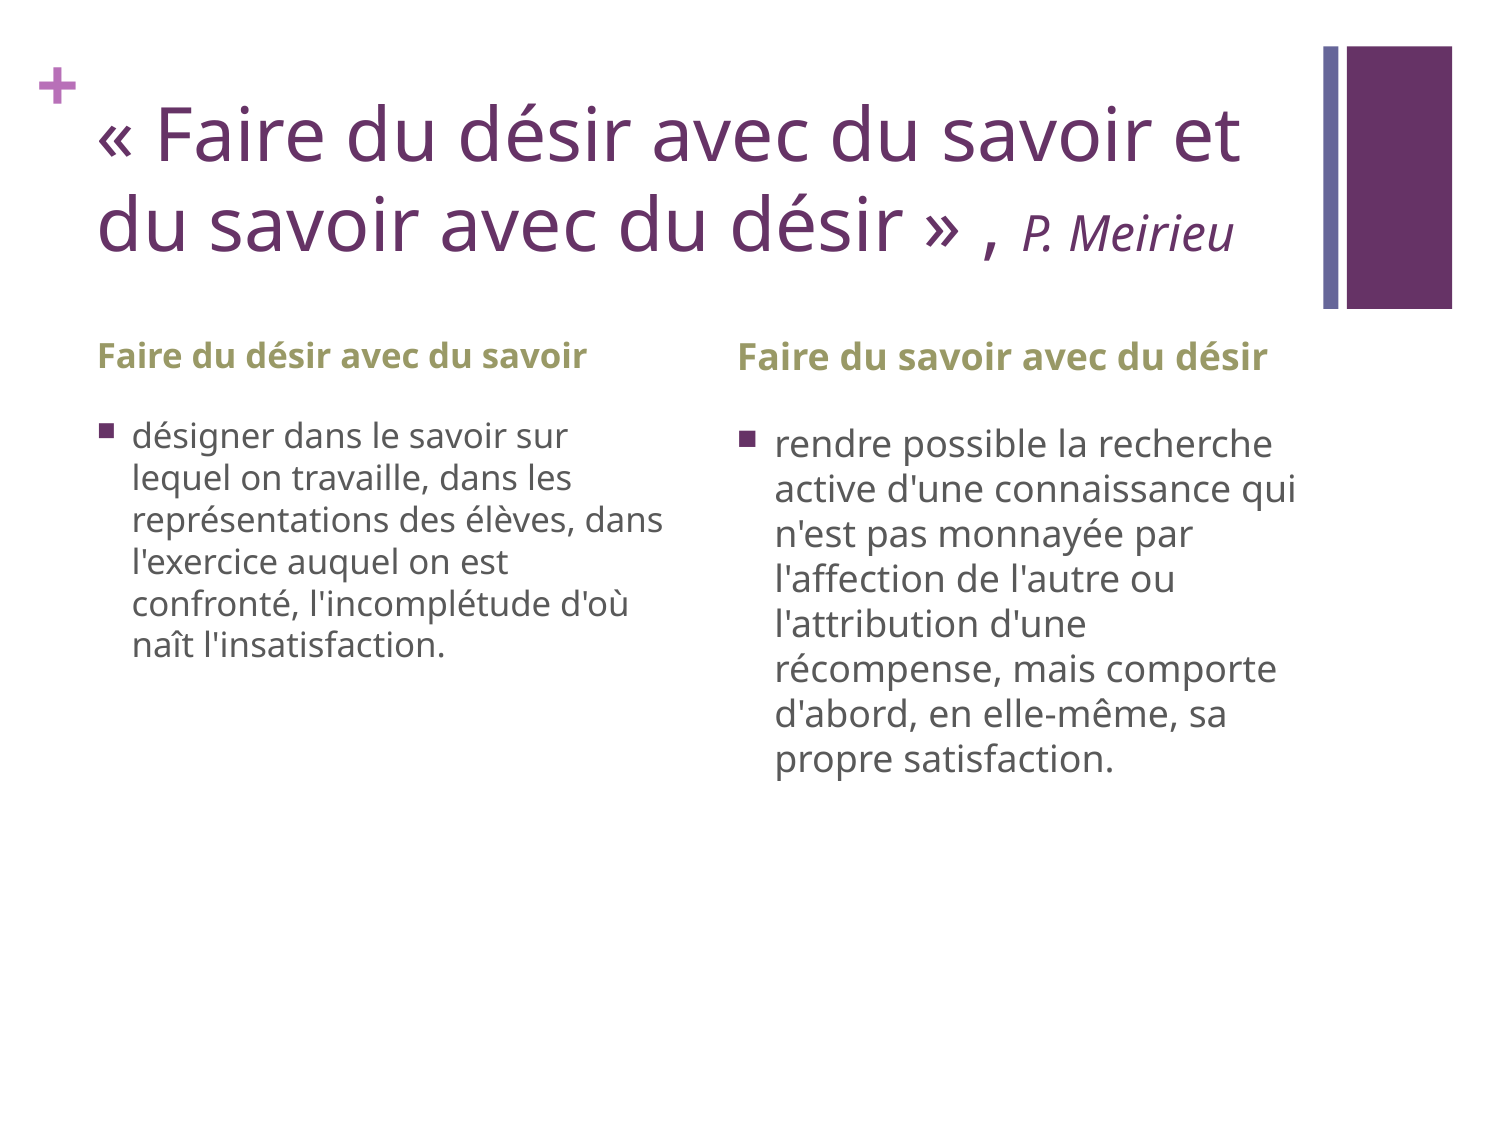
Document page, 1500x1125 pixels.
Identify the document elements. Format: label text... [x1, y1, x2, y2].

list Faire du savoir avec du désir rendre possible la recherche active d'une connaissance qui n'est pas monnayée par l'affection de l'autre ou l'attribution d'une récompense, mais comporte d'abord, en elle-même, sa propre satisfaction. [721, 325, 1322, 614]
list Faire du désir avec du savoir désigner dans le savoir sur lequel on travaille, dans les représentations des élèves, dans l'exercice auquel on est confronté, l'incomplétude d'où naît l'insatisfaction. [81, 325, 682, 673]
title « Faire du désir avec du savoir et du savoir avec du désir » , P. Meirieu [81, 79, 1322, 263]
